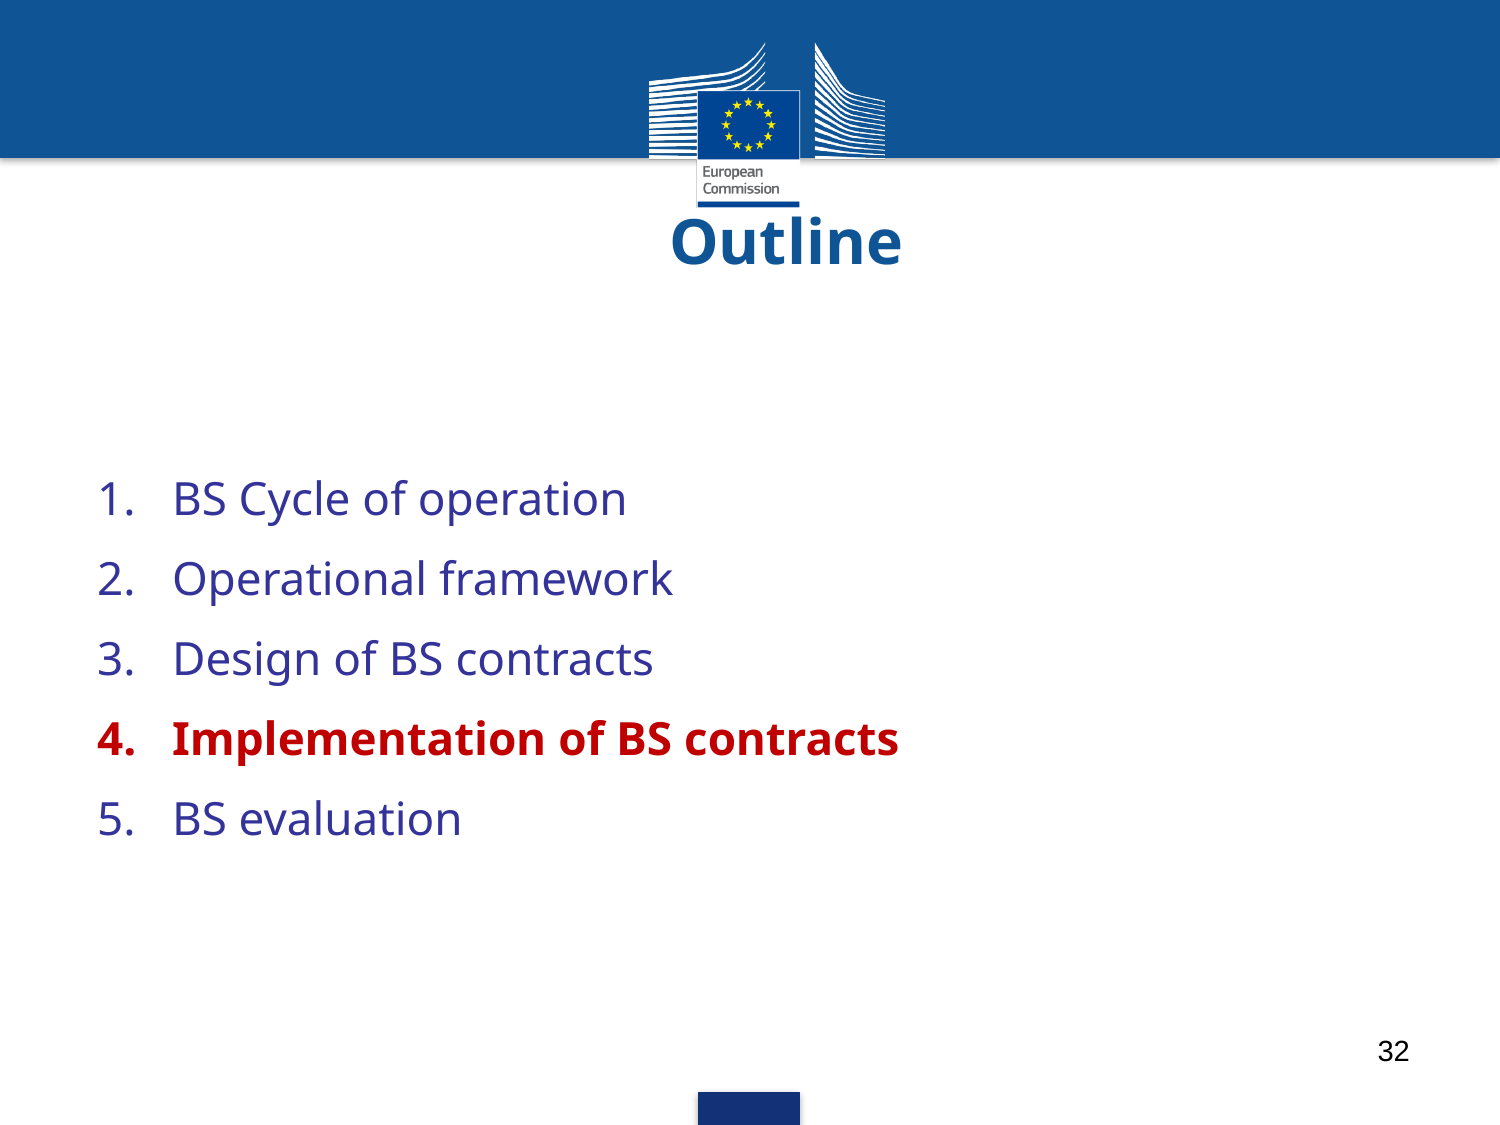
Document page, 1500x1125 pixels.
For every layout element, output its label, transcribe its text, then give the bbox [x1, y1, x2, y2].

slide_number 32 [1074, 1024, 1426, 1103]
title Outline [81, 175, 1433, 302]
picture [649, 42, 885, 175]
list BS Cycle of operation Operational framework Design of BS contracts Implementation of BS contracts BS evaluation [81, 302, 1433, 1083]
